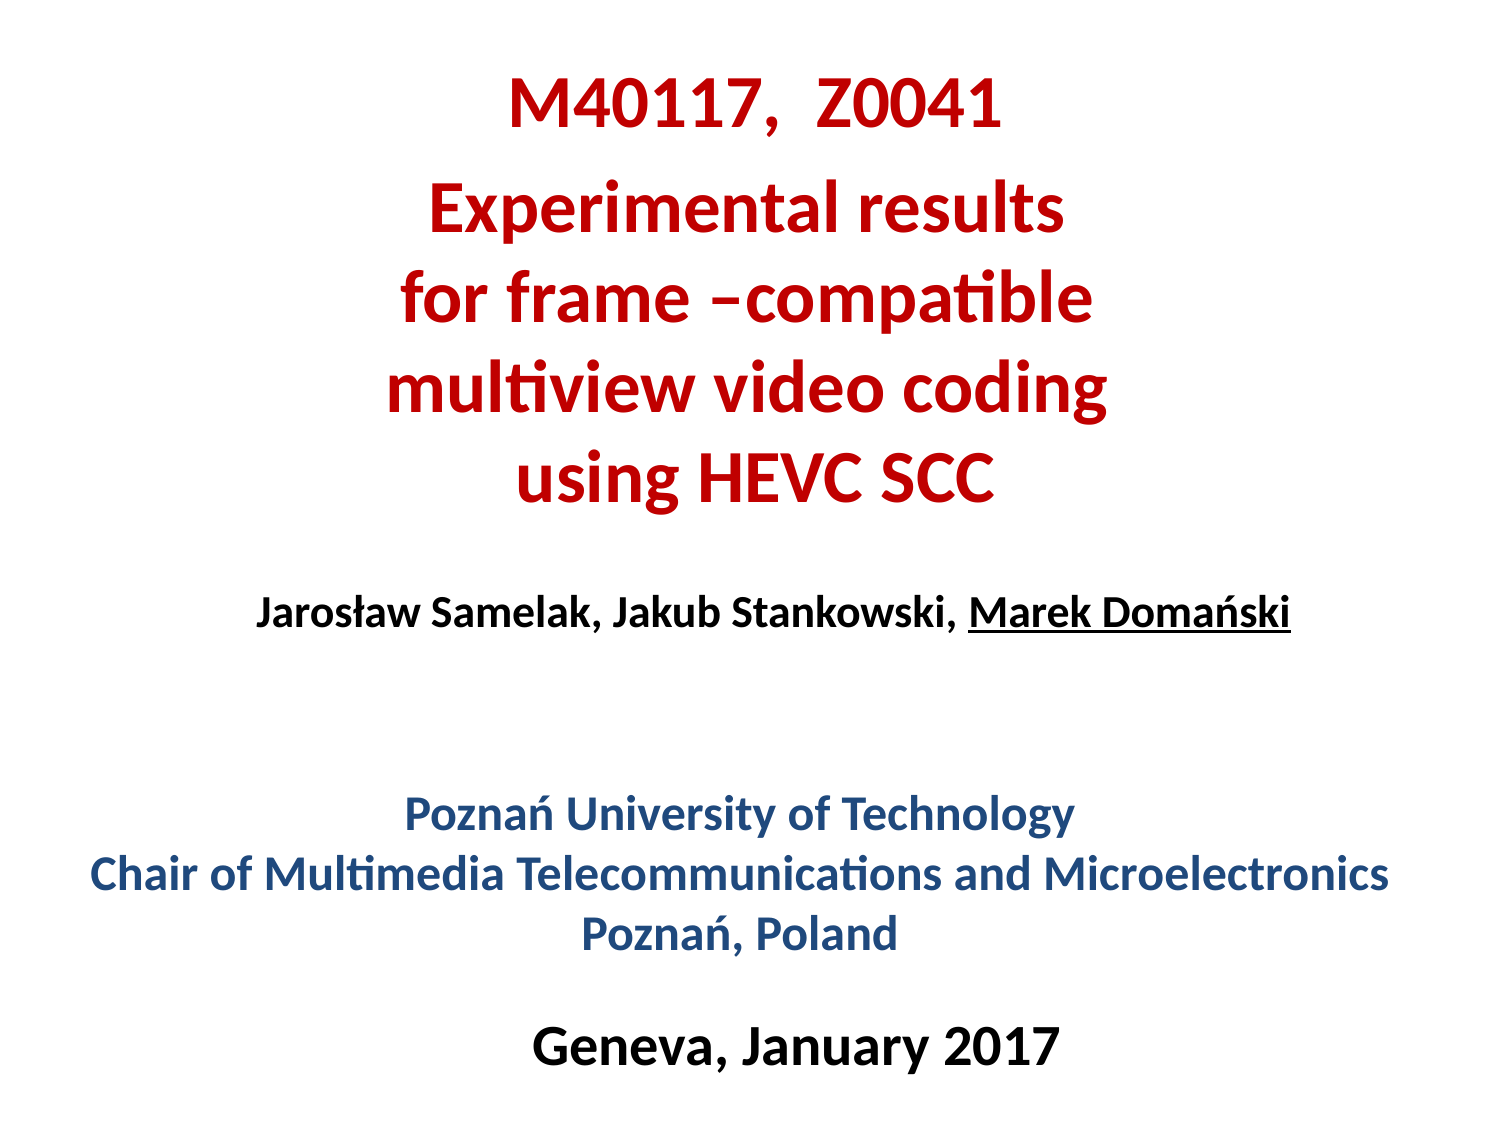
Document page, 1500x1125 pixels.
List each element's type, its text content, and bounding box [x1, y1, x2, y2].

list M40117, Z0041 Experimental results for frame –compatible multiview video coding using HEVC SCC [118, 279, 1394, 526]
title Jarosław Samelak, Jakub Stankowski, Marek Domański [136, 574, 1412, 798]
text_box Geneva, January 2017 [517, 999, 1077, 1085]
text_box Poznań University of Technology Chair of Multimedia Telecommunications and Microelectronics Poznań, Poland [75, 773, 1405, 968]
